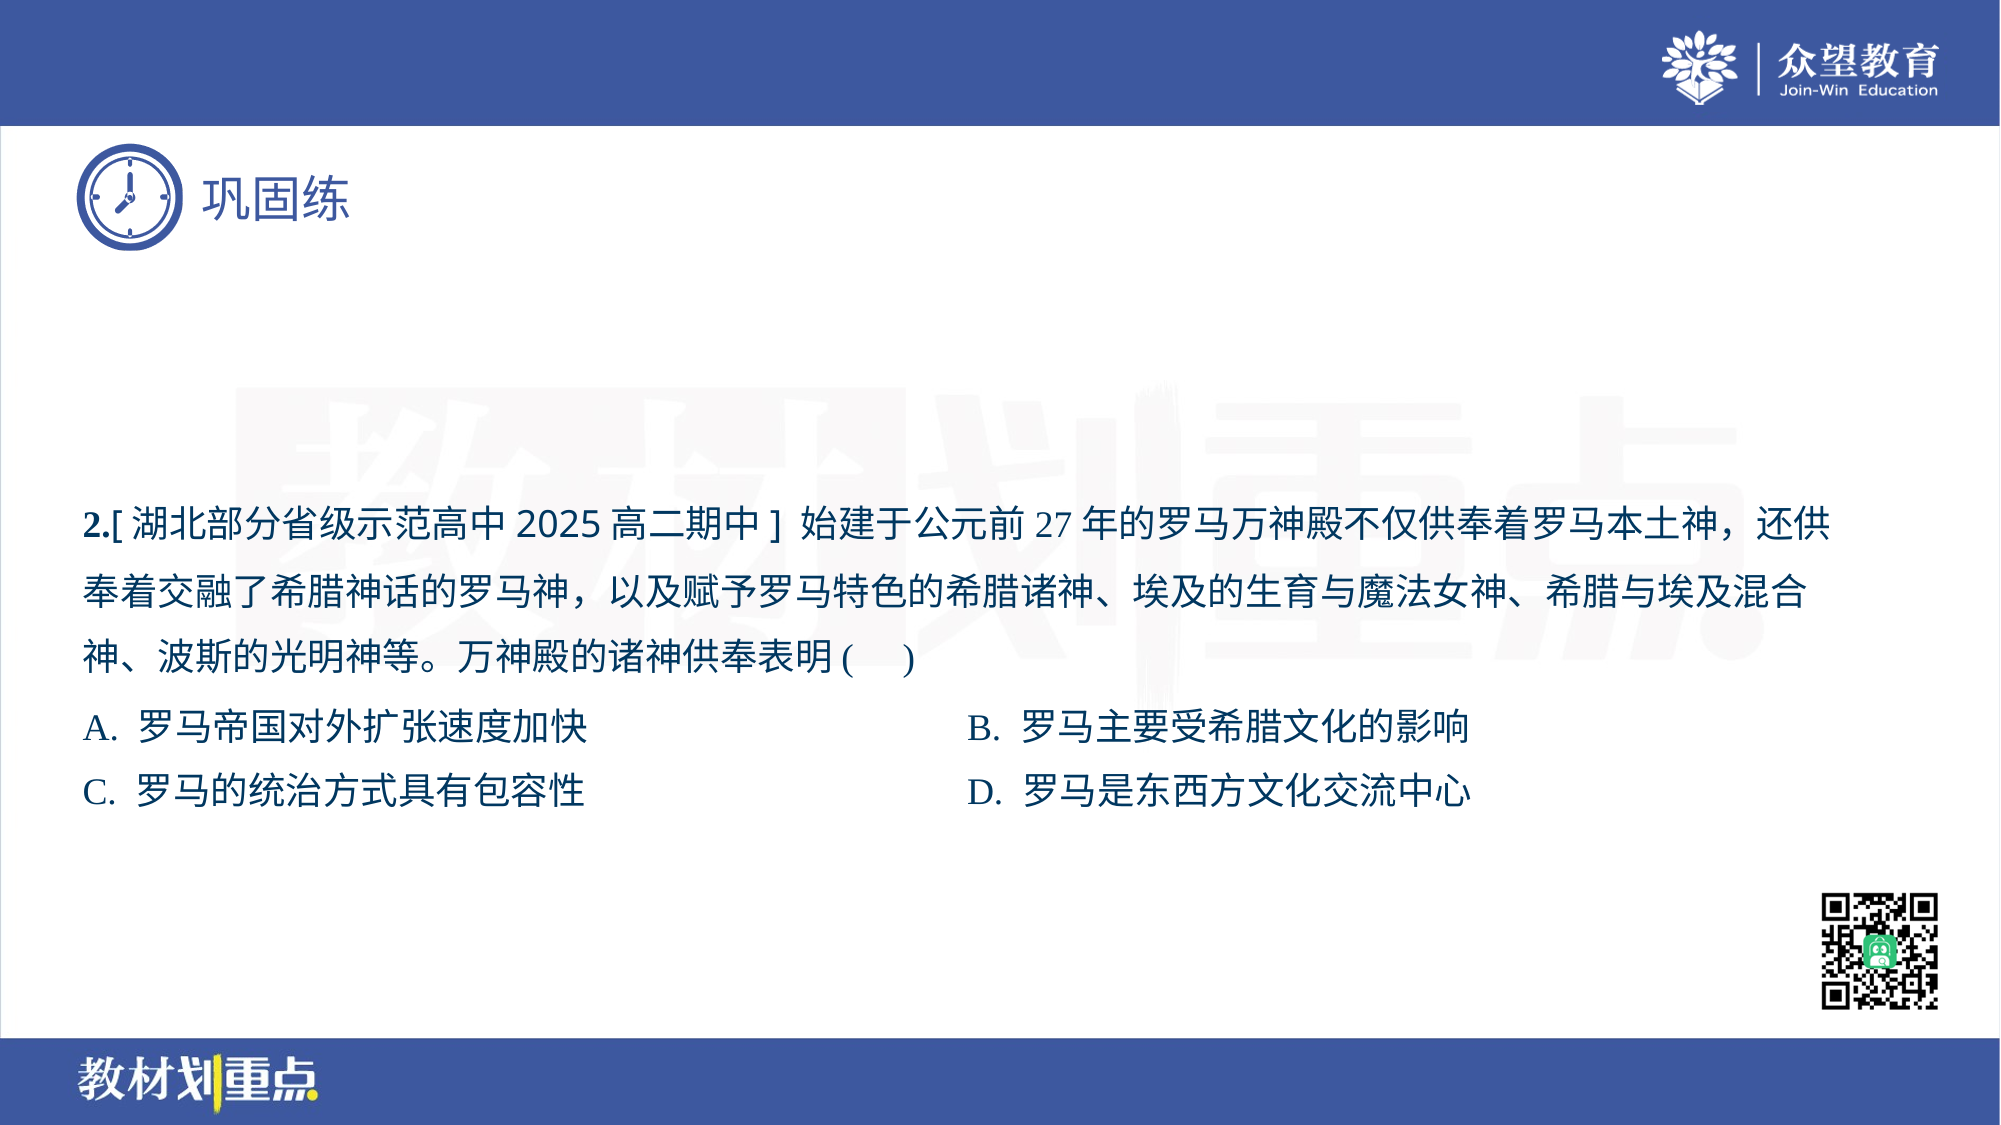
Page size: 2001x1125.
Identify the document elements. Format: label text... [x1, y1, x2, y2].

text_box A. 罗马帝国对外扩张速度加快 B. 罗马主要受希腊文化的影响 C. 罗马的统治方式具有包容性 D. 罗马是东西方文化交流中心 [82, 678, 1817, 806]
text_box 2.[湖北部分省级示范高中2025高二期中] 始建于公元前27年的罗马万神殿不仅供奉着罗马本土神，还供 奉着交融了希腊神话的罗马神，以及赋予罗马特色的希腊诸神、埃及的生育与魔法女神、希腊与埃及混合 神、波斯的光明神等。万神殿的诸神供奉表明( ) [82, 475, 1817, 671]
picture [0, 0, 2000, 1125]
